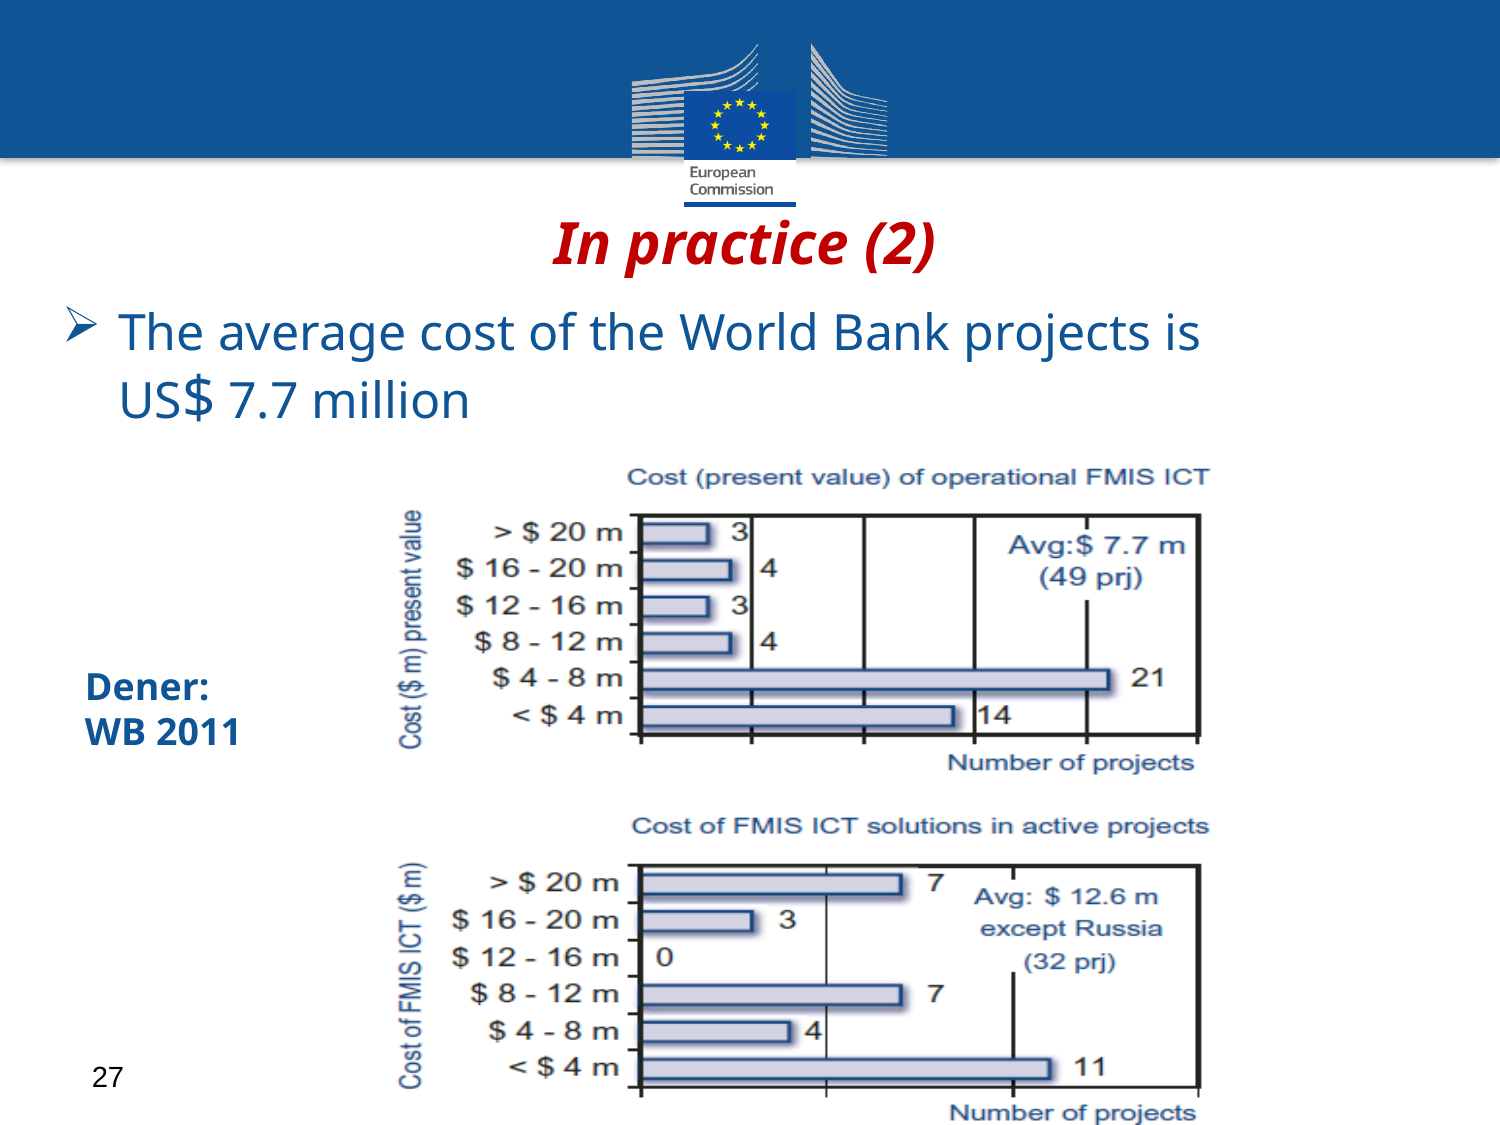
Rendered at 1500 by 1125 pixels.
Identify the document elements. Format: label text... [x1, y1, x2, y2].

picture [324, 433, 1256, 1125]
text_box Dener: WB 2011 [70, 655, 289, 761]
slide_number 27 [76, 1022, 319, 1102]
title In practice (2) [70, 164, 1421, 318]
list The average cost of the World Bank projects is US$ 7.7 million [46, 292, 1289, 422]
